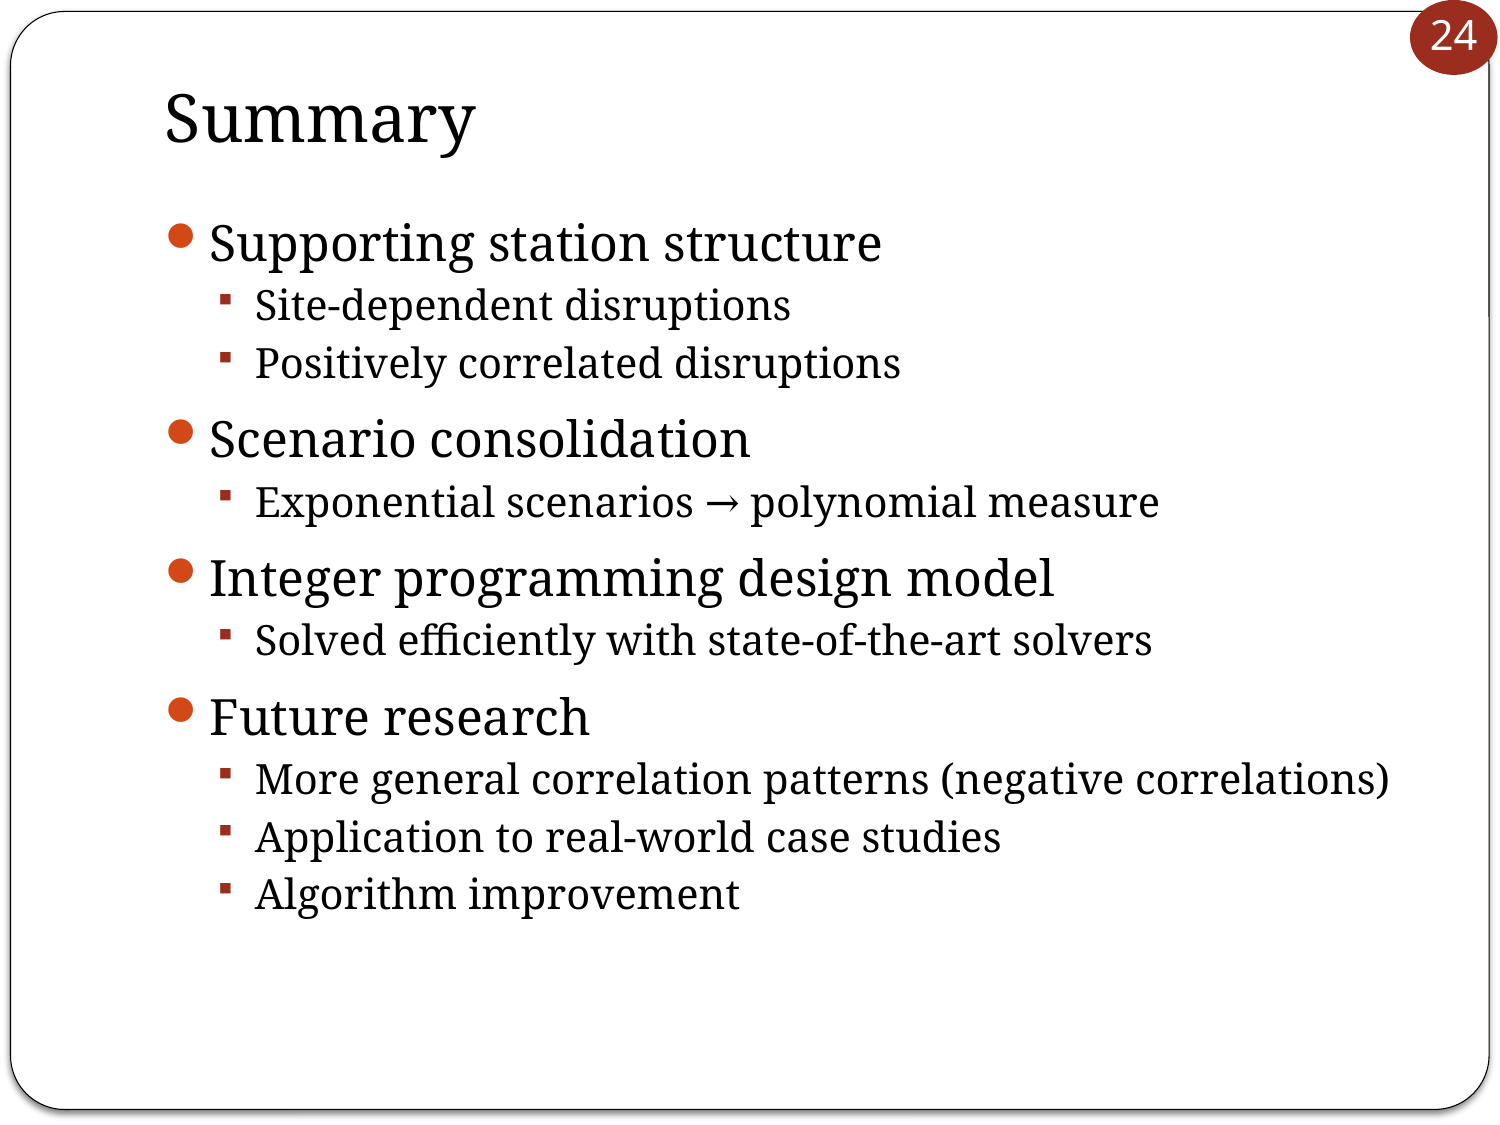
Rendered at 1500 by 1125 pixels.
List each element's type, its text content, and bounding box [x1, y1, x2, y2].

list Supporting station structure Site-dependent disruptions Positively correlated disruptions Scenario consolidation Exponential scenarios → polynomial measure Integer programming design model Solved efficiently with state-of-the-art solvers Future research More general correlation patterns (negative correlations) Application to real-world case studies Algorithm improvement [150, 203, 1425, 988]
title Summary [150, 42, 1425, 172]
